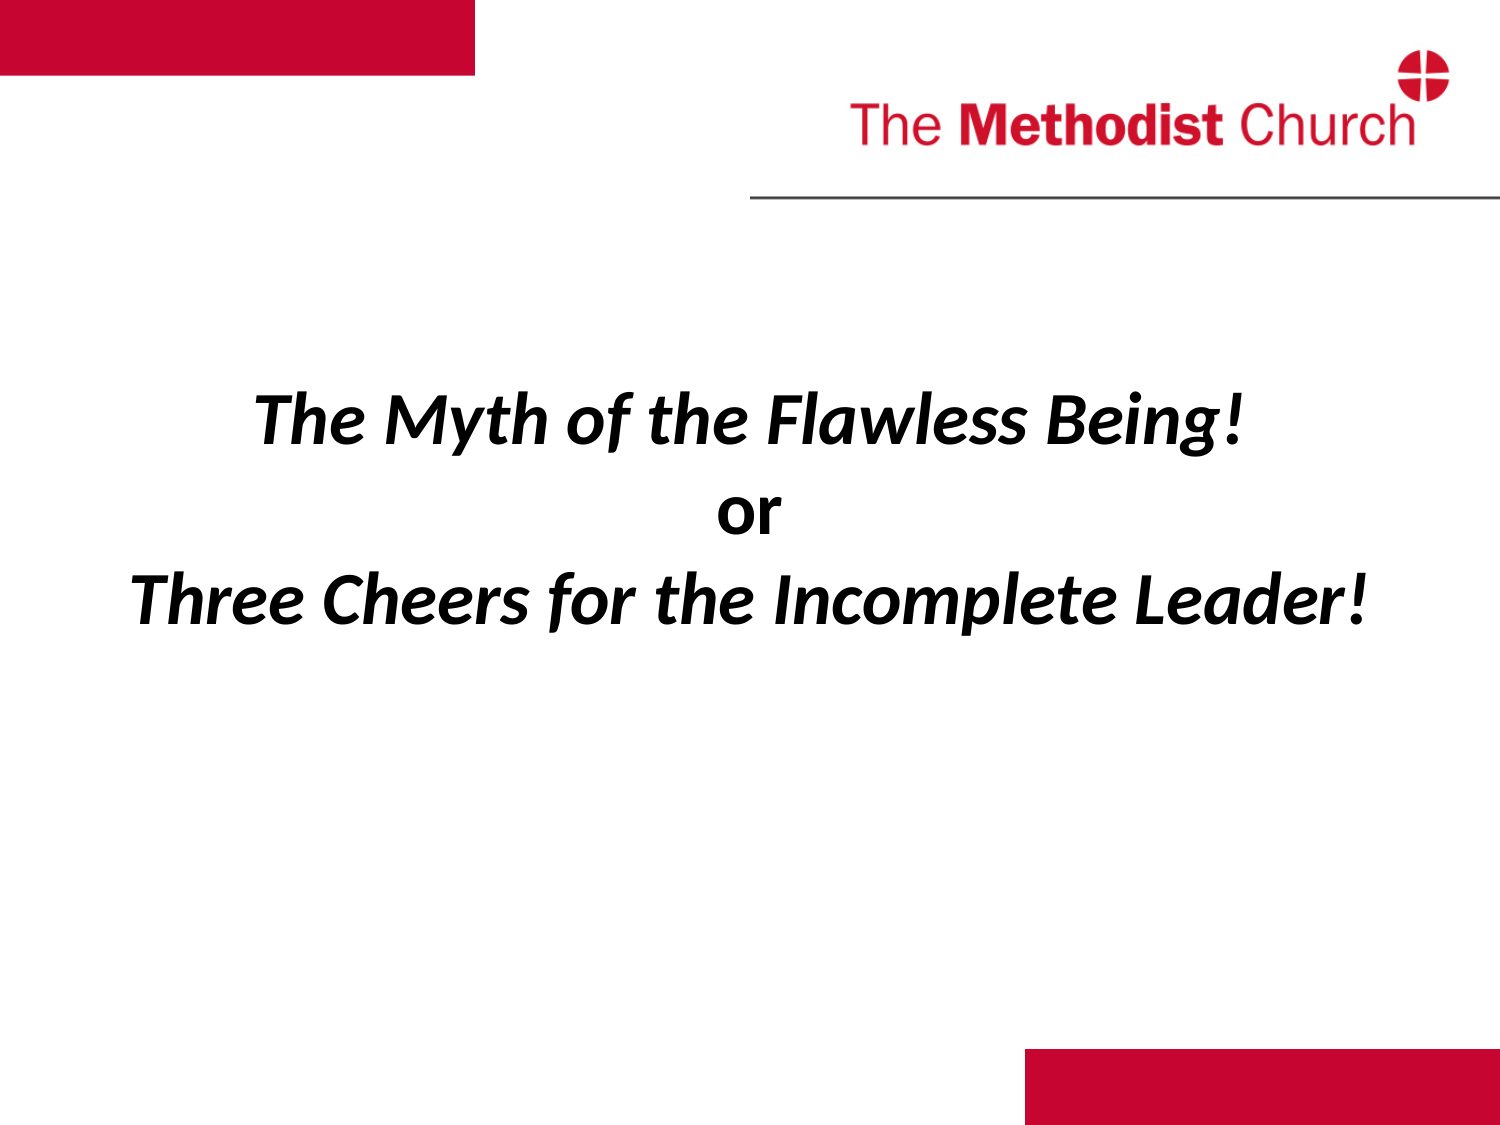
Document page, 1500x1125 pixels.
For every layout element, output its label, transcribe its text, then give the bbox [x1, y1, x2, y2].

picture [750, 0, 1500, 216]
title The Myth of the Flawless Being! or Three Cheers for the Incomplete Leader! [75, 361, 1425, 799]
